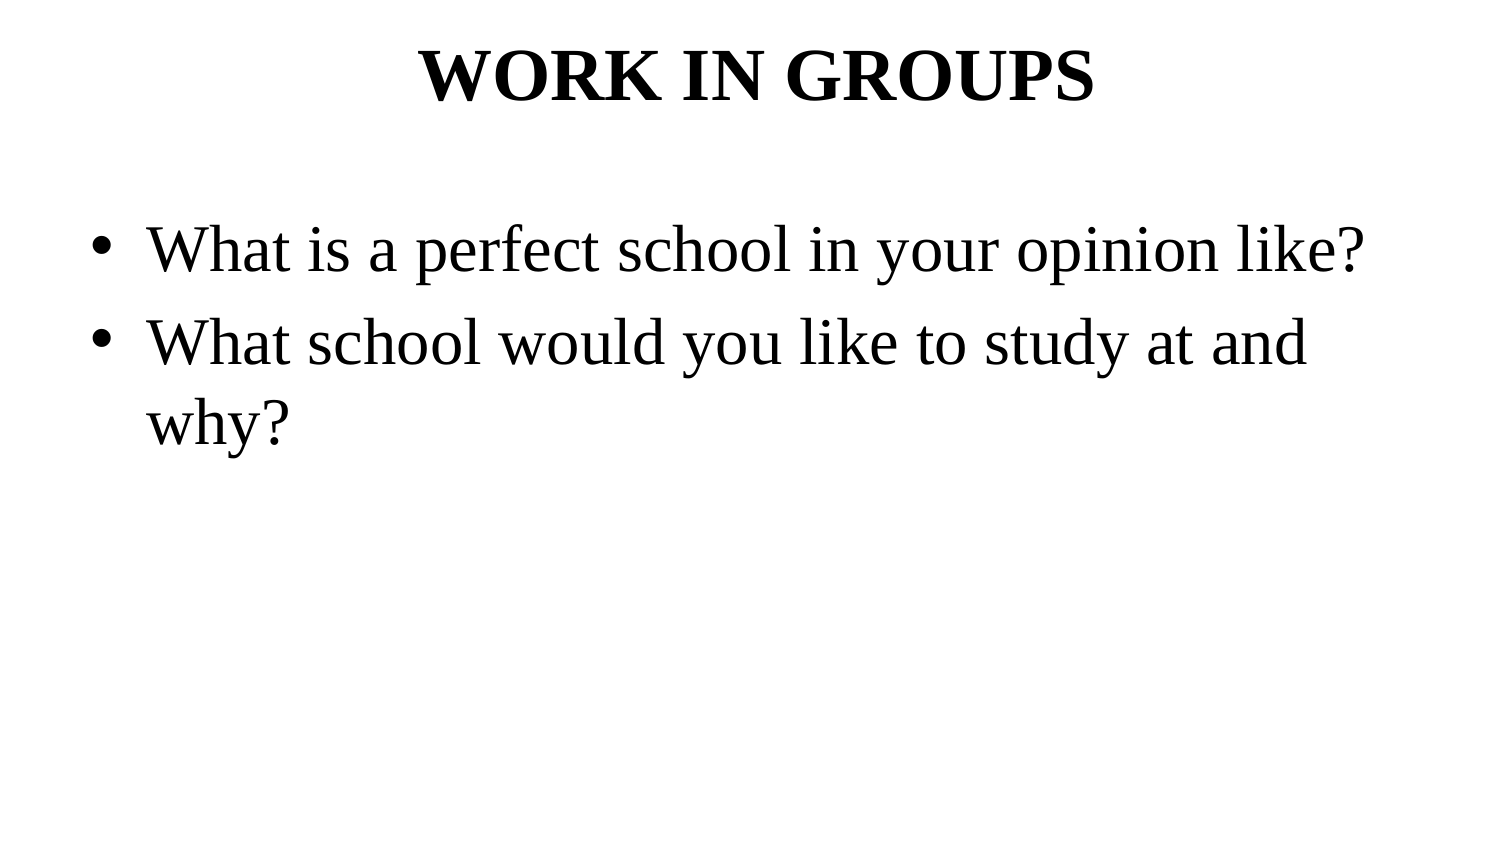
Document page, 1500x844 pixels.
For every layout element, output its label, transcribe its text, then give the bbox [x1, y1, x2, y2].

list What is a perfect school in your opinion like? What school would you like to study at and why? [75, 196, 1442, 786]
title WORK IN GROUPS [82, 0, 1432, 141]
